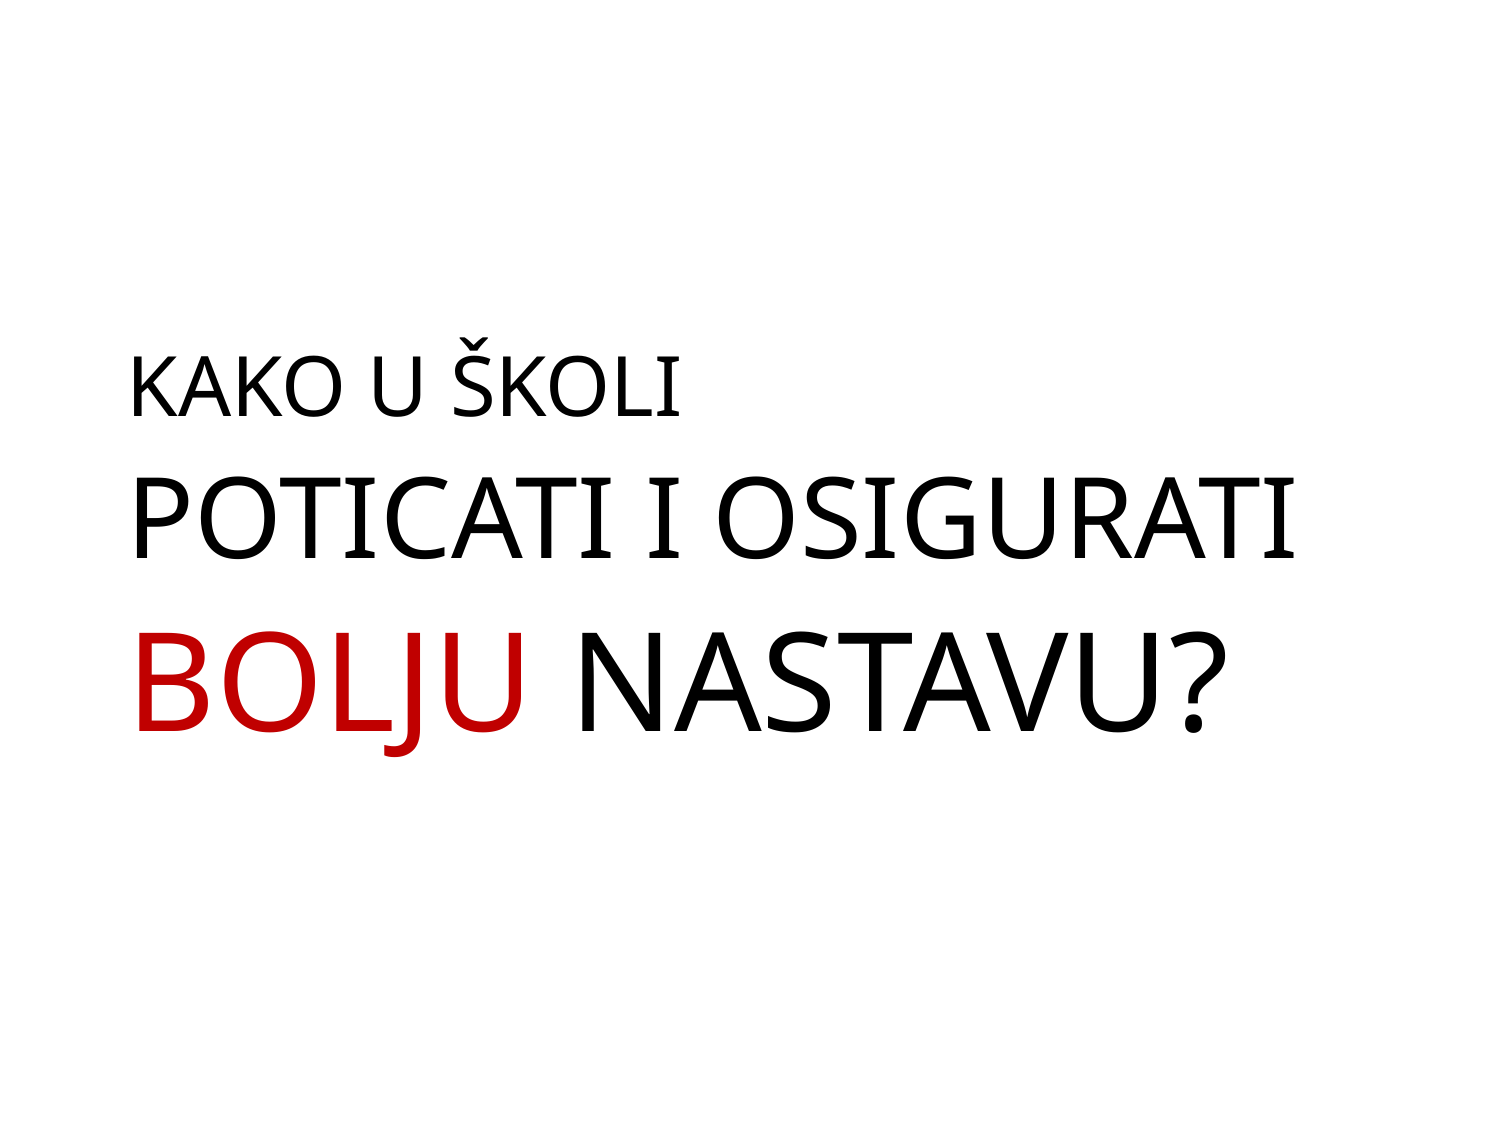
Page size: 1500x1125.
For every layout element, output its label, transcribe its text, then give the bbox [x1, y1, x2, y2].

text_box KAKO U ŠKOLI POTICATI I OSIGURATI BOLJU NASTAVU? [112, 326, 1435, 766]
